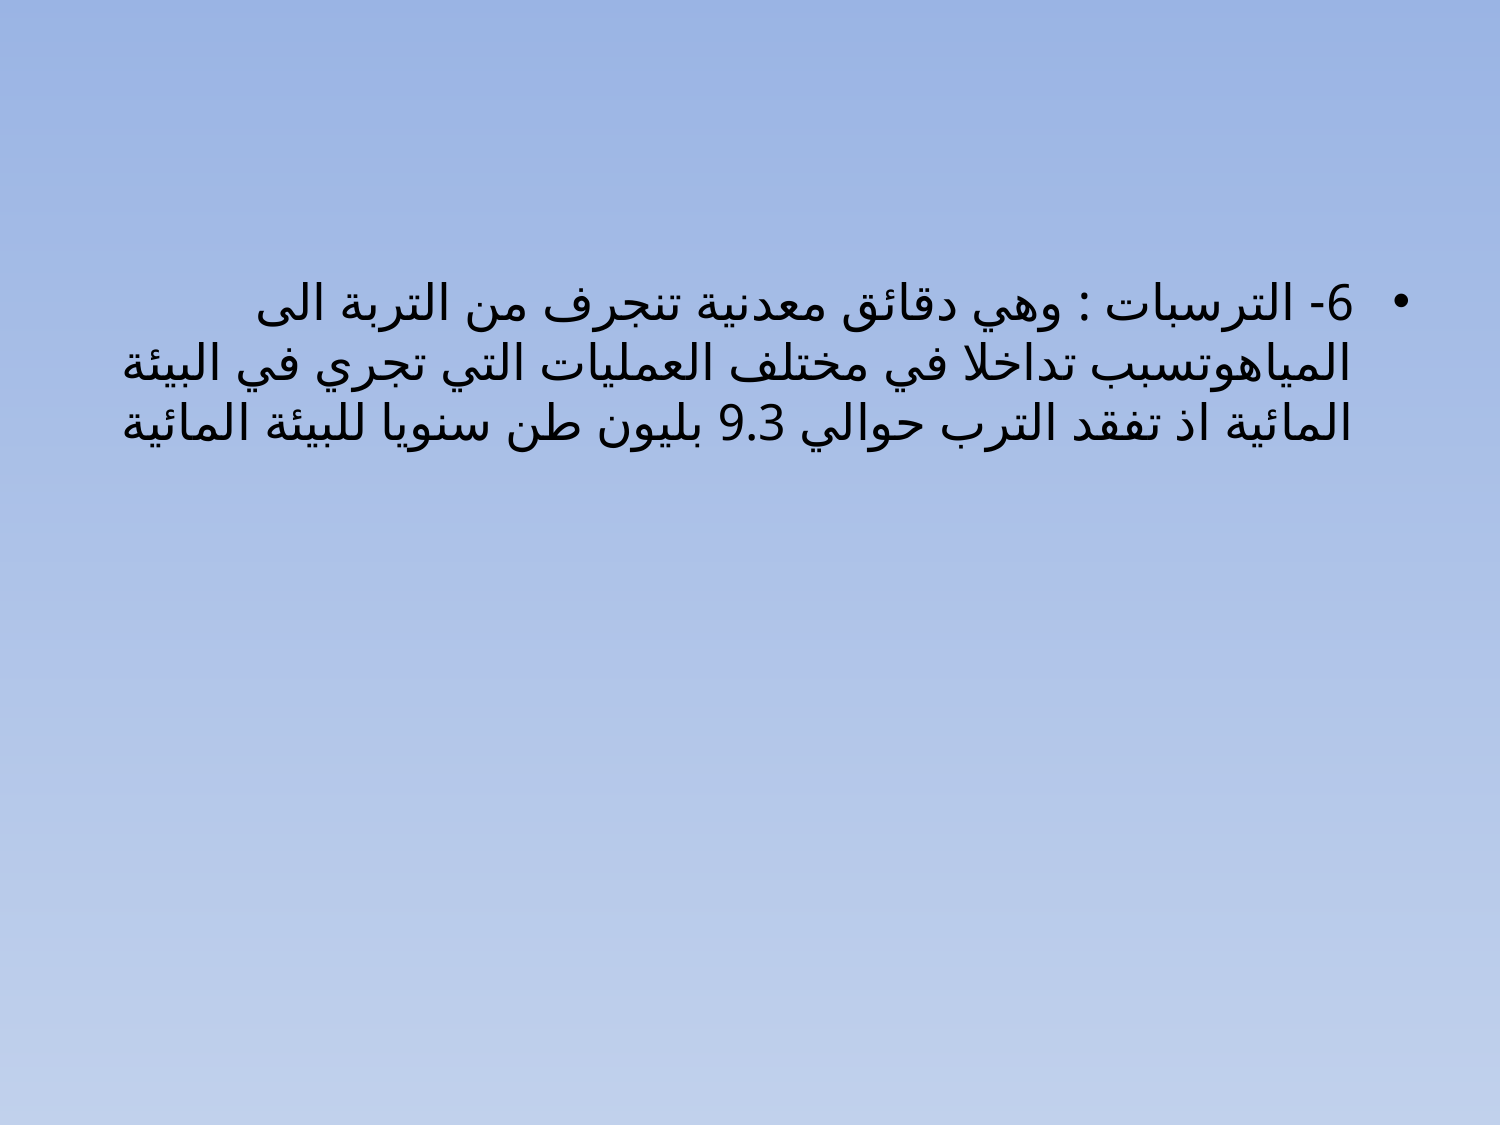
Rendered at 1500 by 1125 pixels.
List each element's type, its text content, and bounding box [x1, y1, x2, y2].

list 6- الترسبات : وهي دقائق معدنية تنجرف من التربة الى المياهوتسبب تداخلا في مختلف العمليات التي تجري في البيئة المائية اذ تفقد الترب حوالي 9.3 بليون طن سنويا للبيئة المائية [75, 262, 1425, 1005]
